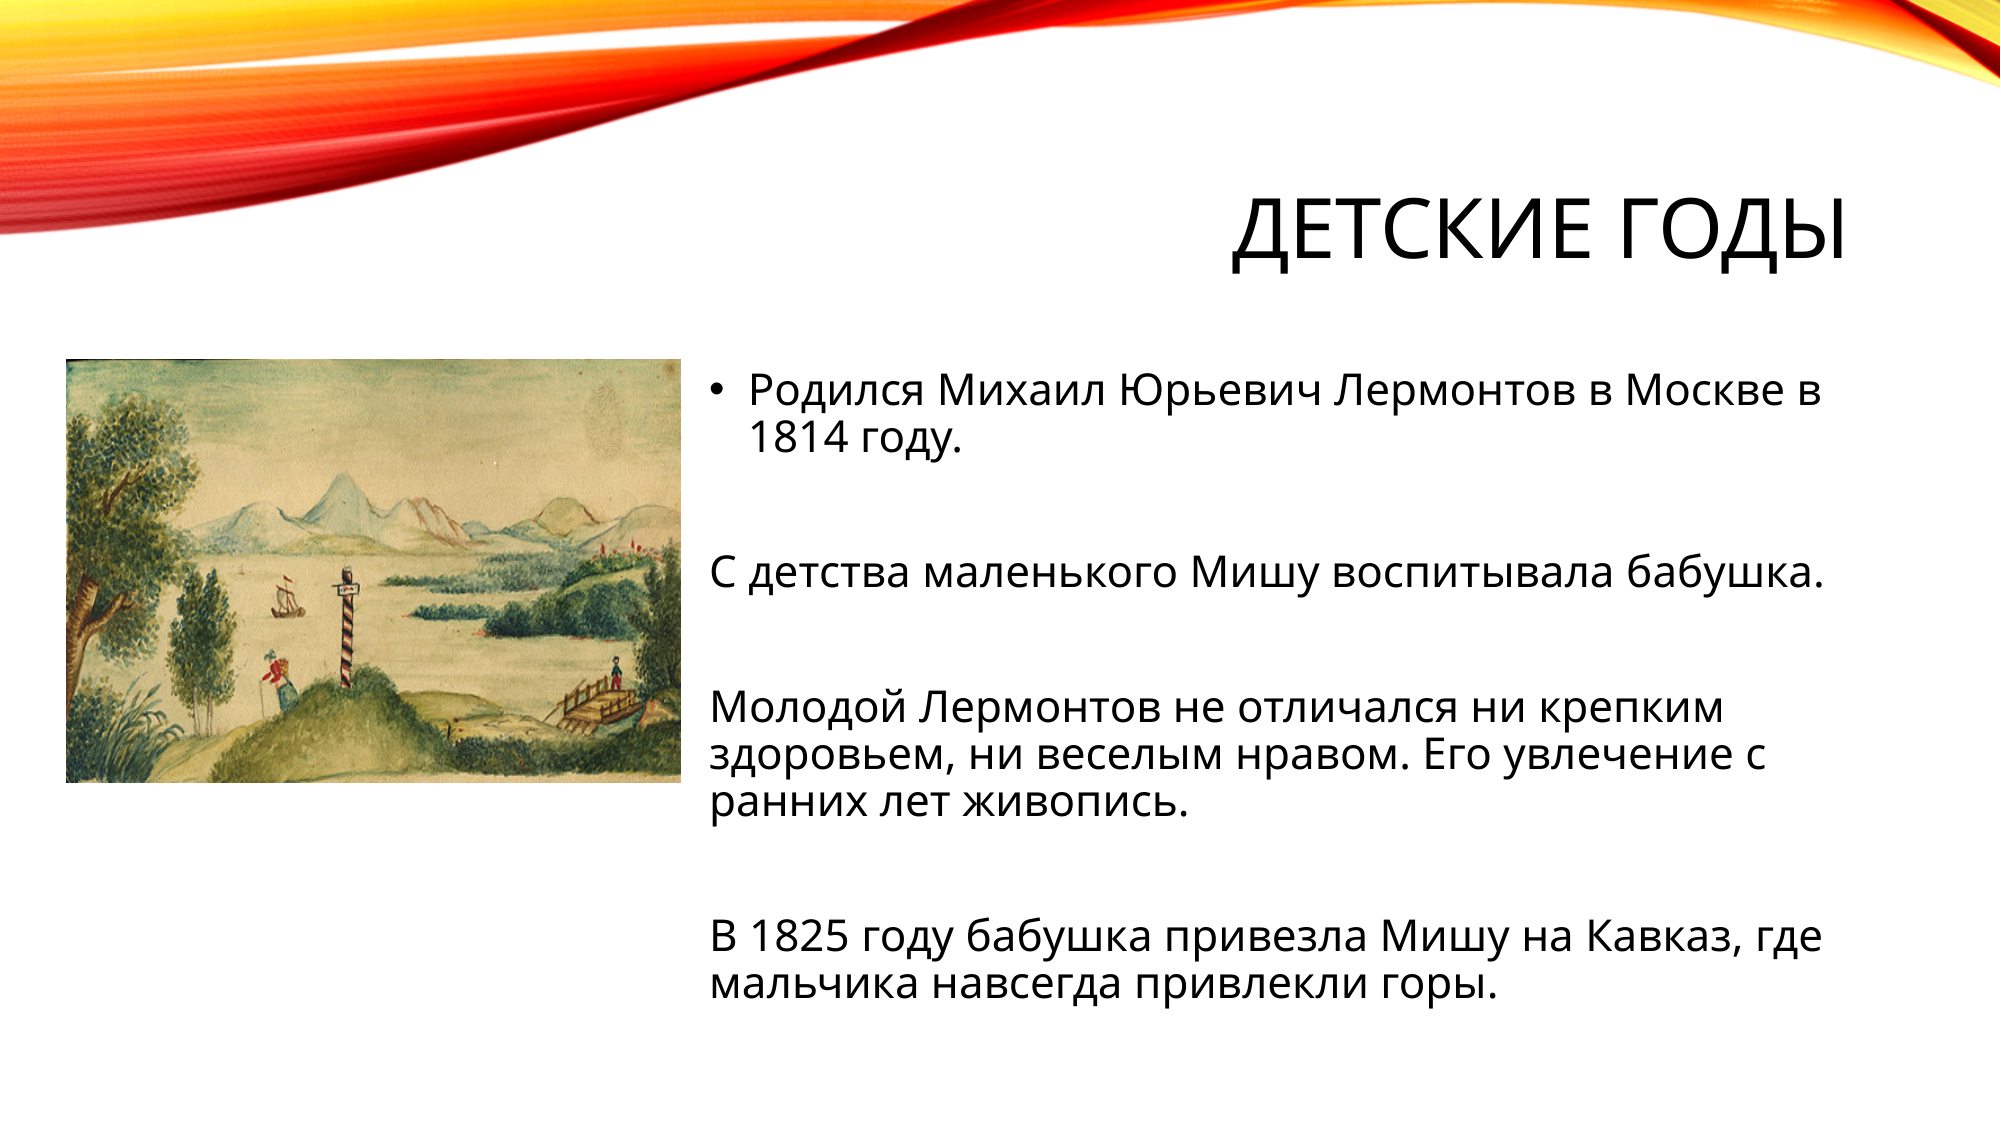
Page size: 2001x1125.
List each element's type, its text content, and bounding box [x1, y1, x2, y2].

picture [66, 359, 681, 783]
title Детские ГОДЫ [474, 125, 1888, 338]
list Родился Михаил Юрьевич Лермонтов в Москве в 1814 году. С детства маленького Мишу воспитывала бабушка. Молодой Лермонтов не отличался ни крепким здоровьем, ни веселым нравом. Его увлечение с ранних лет живопись. В 1825 году бабушка привезла Мишу на Кавказ, где мальчика навсегда привлекли горы. [694, 360, 1888, 1021]
picture [0, 0, 2000, 237]
